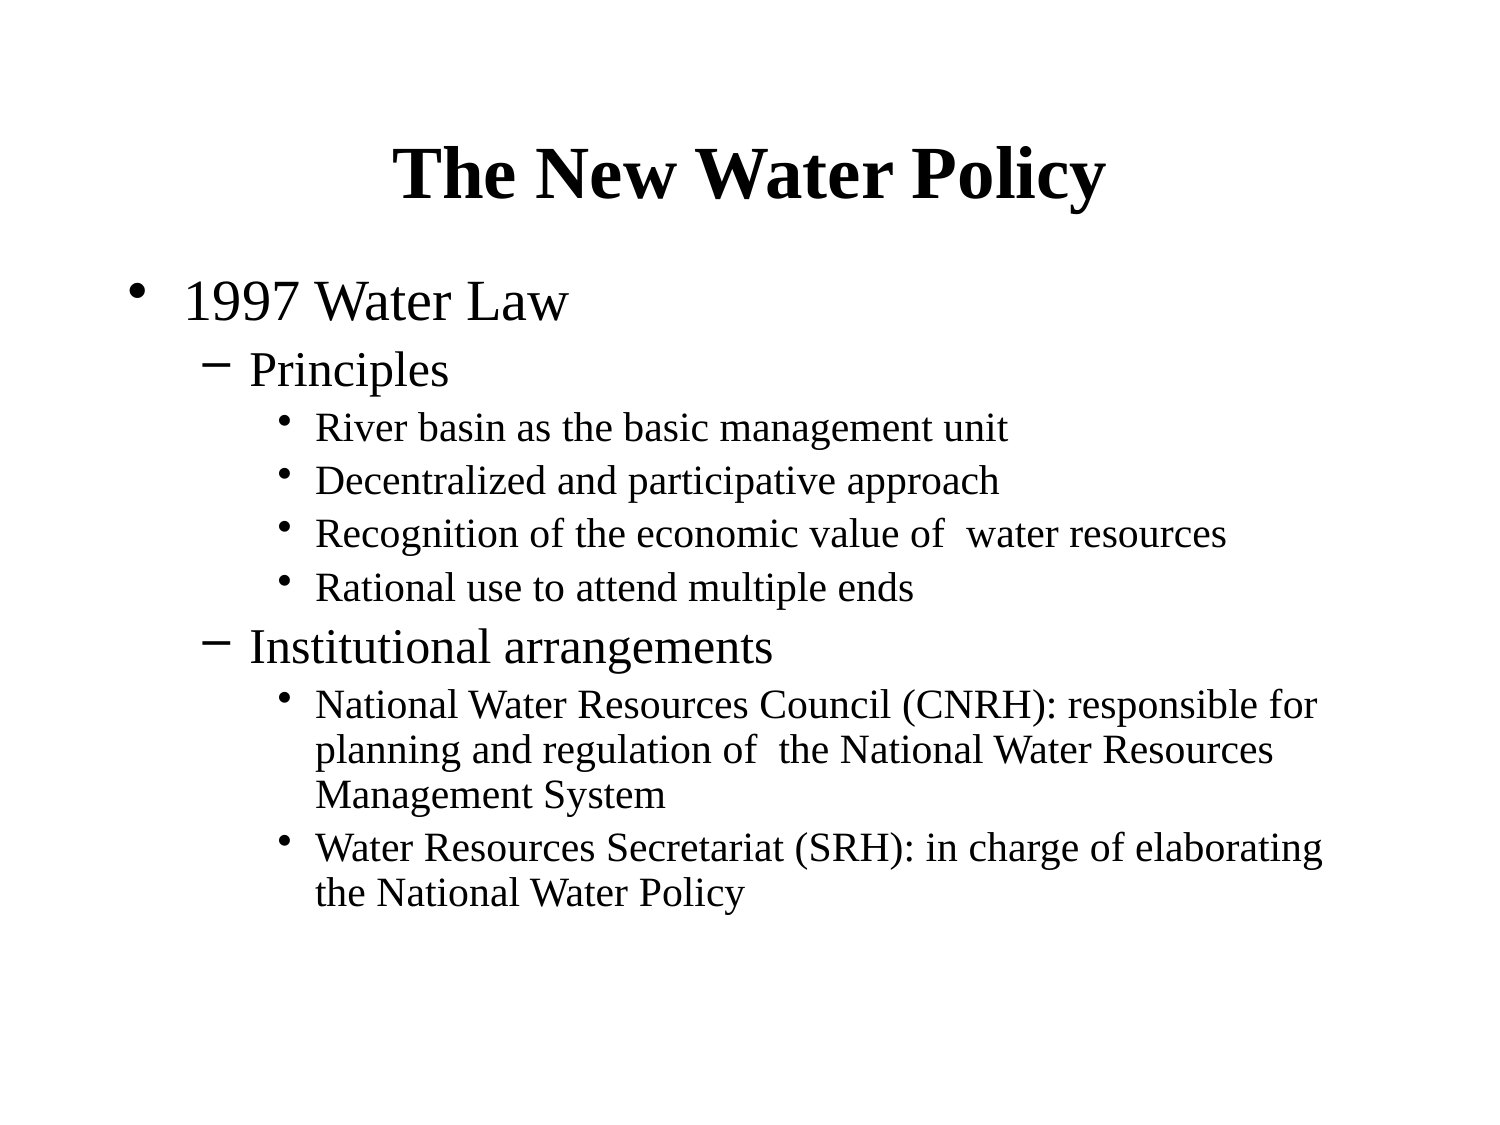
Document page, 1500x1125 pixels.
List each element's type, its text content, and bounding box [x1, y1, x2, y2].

list 1997 Water Law Principles River basin as the basic management unit Decentralized and participative approach Recognition of the economic value of water resources Rational use to attend multiple ends Institutional arrangements National Water Resources Council (CNRH): responsible for planning and regulation of the National Water Resources Management System Water Resources Secretariat (SRH): in charge of elaborating the National Water Policy [112, 262, 1388, 1001]
title The New Water Policy [112, 99, 1388, 238]
